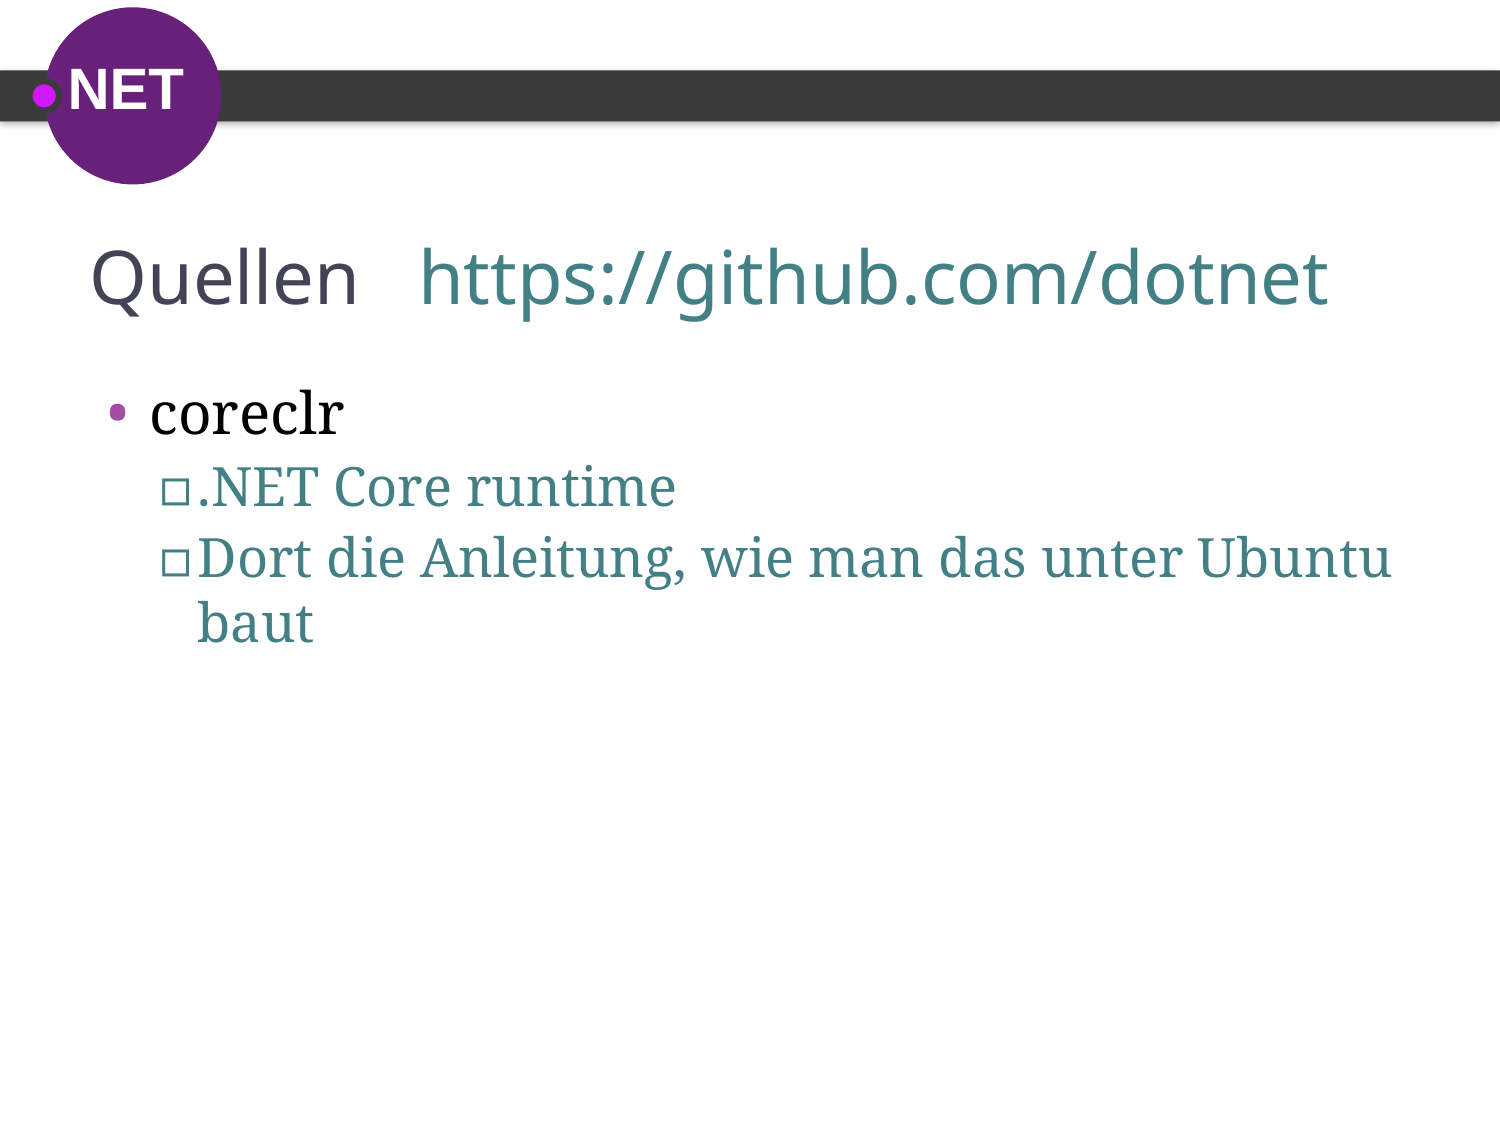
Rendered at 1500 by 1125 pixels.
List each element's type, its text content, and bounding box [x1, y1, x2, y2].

title Quellen https://github.com/dotnet [75, 187, 1425, 363]
list coreclr .NET Core runtime Dort die Anleitung, wie man das unter Ubuntu baut [75, 368, 1425, 1079]
